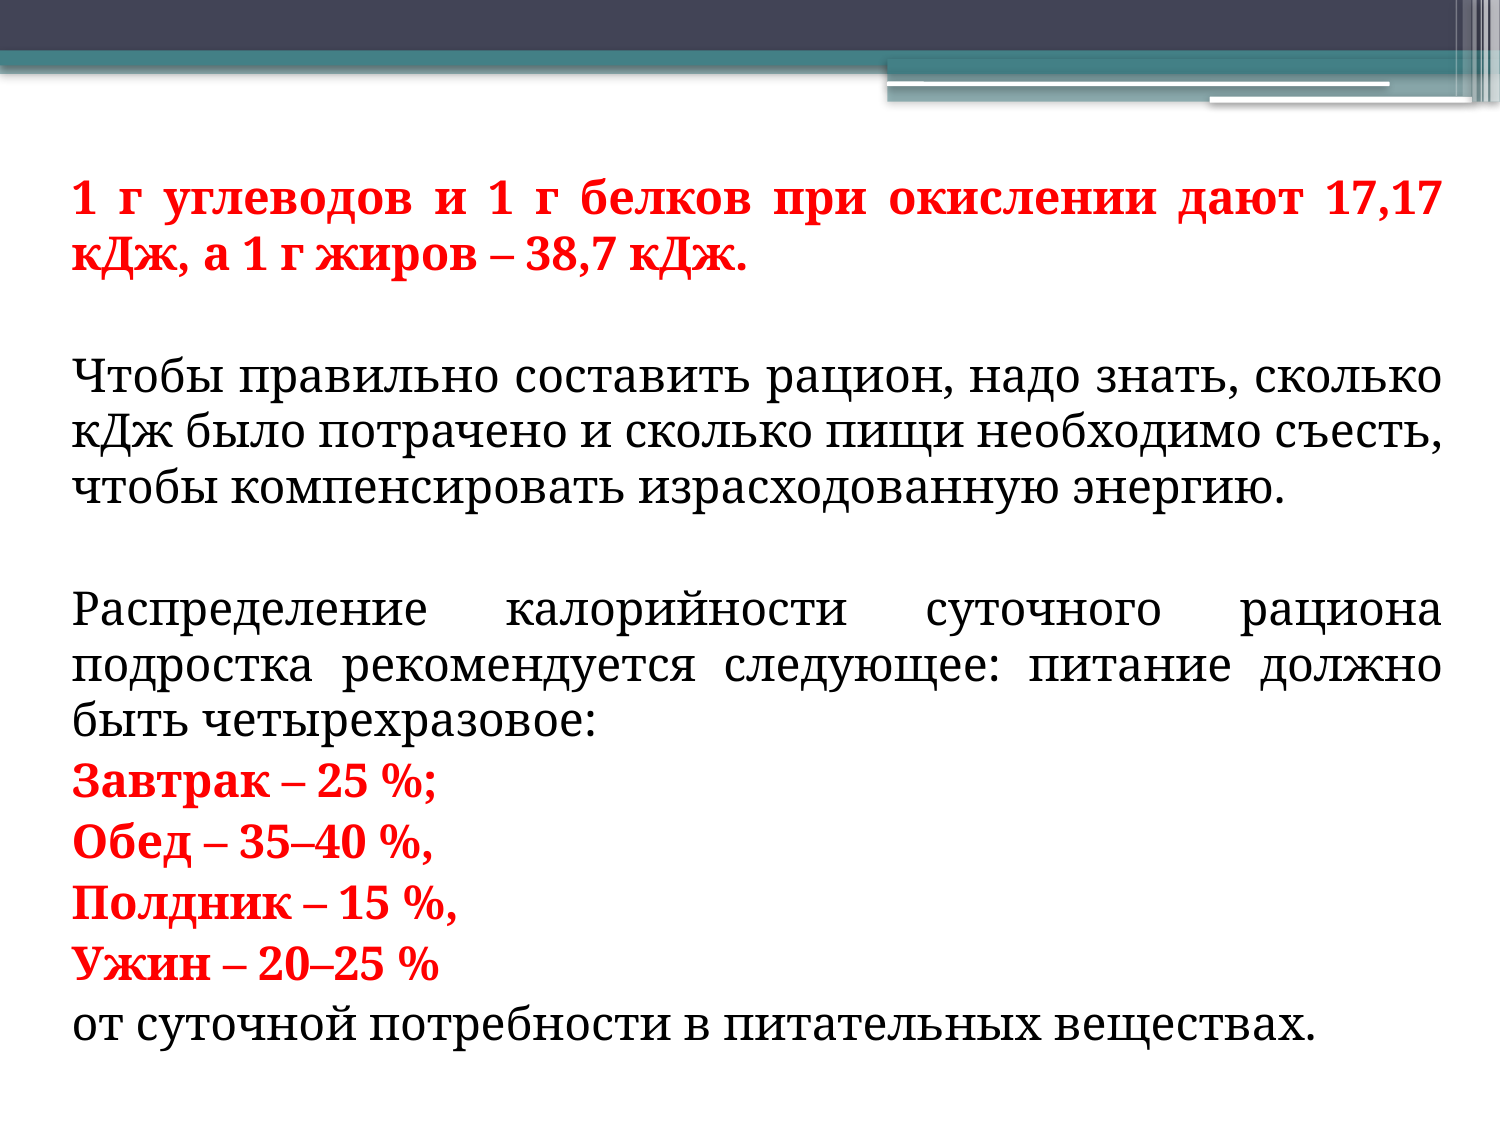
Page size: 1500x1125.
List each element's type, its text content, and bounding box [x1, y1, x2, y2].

list 1 г углеводов и 1 г белков при окислении дают 17,17 кДж, а 1 г жиров – 38,7 кДж. Чтобы правильно составить рацион, надо знать, сколько кДж было потрачено и сколько пищи необходимо съесть, чтобы компенсировать израсходованную энергию. Распределение калорийности суточного рациона подростка рекомендуется следующее: питание должно быть четырехразовое: Завтрак – 25 %; Обед – 35–40 %, Полдник – 15 %, Ужин – 20–25 % от суточной потребности в питательных веществах. [41, 160, 1459, 1125]
